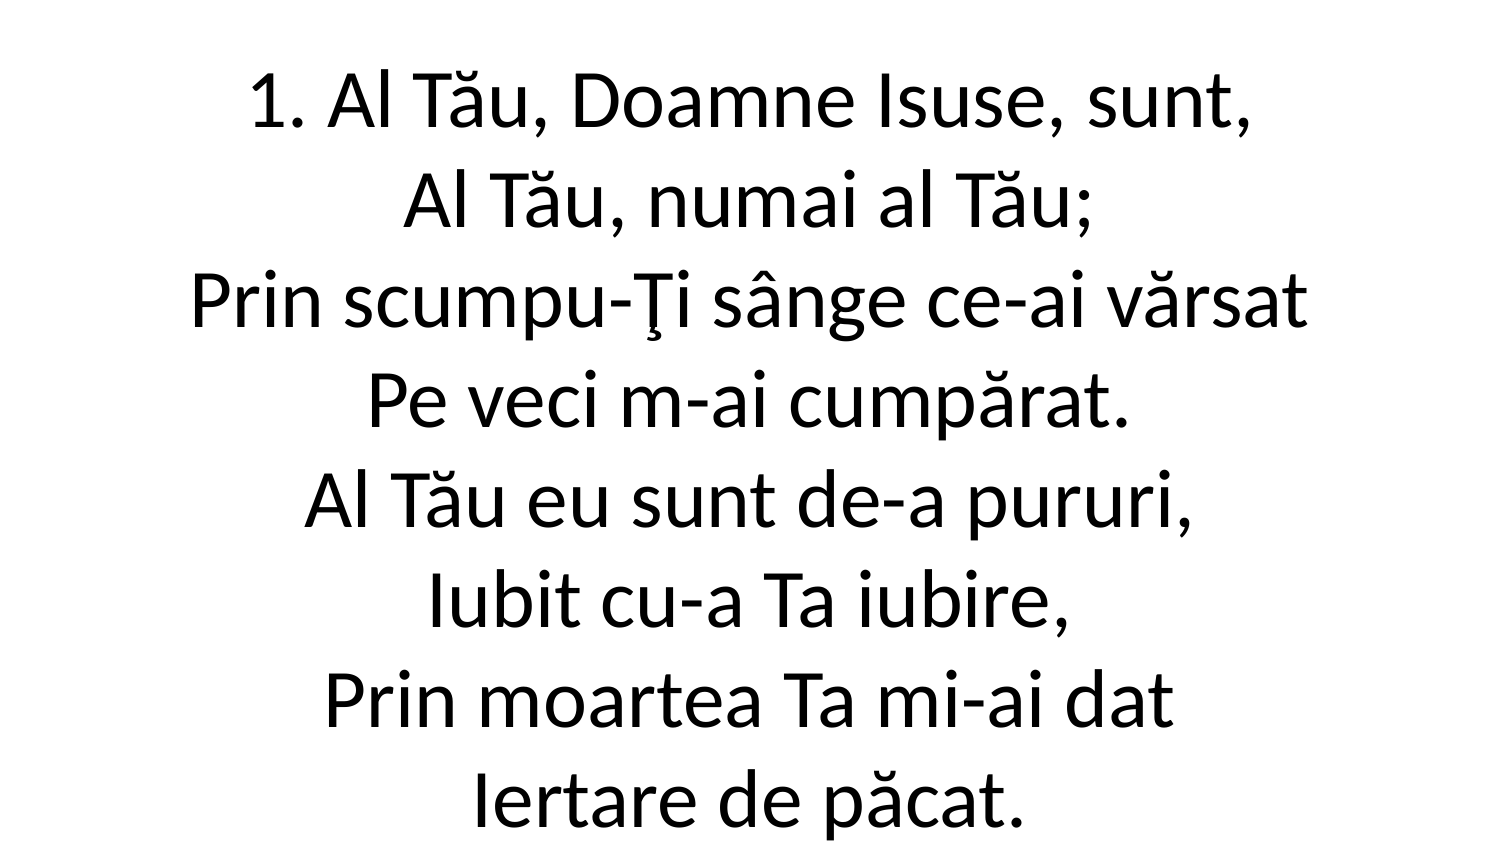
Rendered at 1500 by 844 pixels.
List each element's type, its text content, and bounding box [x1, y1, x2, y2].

text_box 1. Al Tău, Doamne Isuse, sunt, Al Tău, numai al Tău; Prin scumpu-Ţi sânge ce-ai vărsat Pe veci m-ai cumpărat. Al Tău eu sunt de-a pururi, Iubit cu-a Ta iubire, Prin moartea Ta mi-ai dat Iertare de păcat. [174, 0, 1326, 844]
